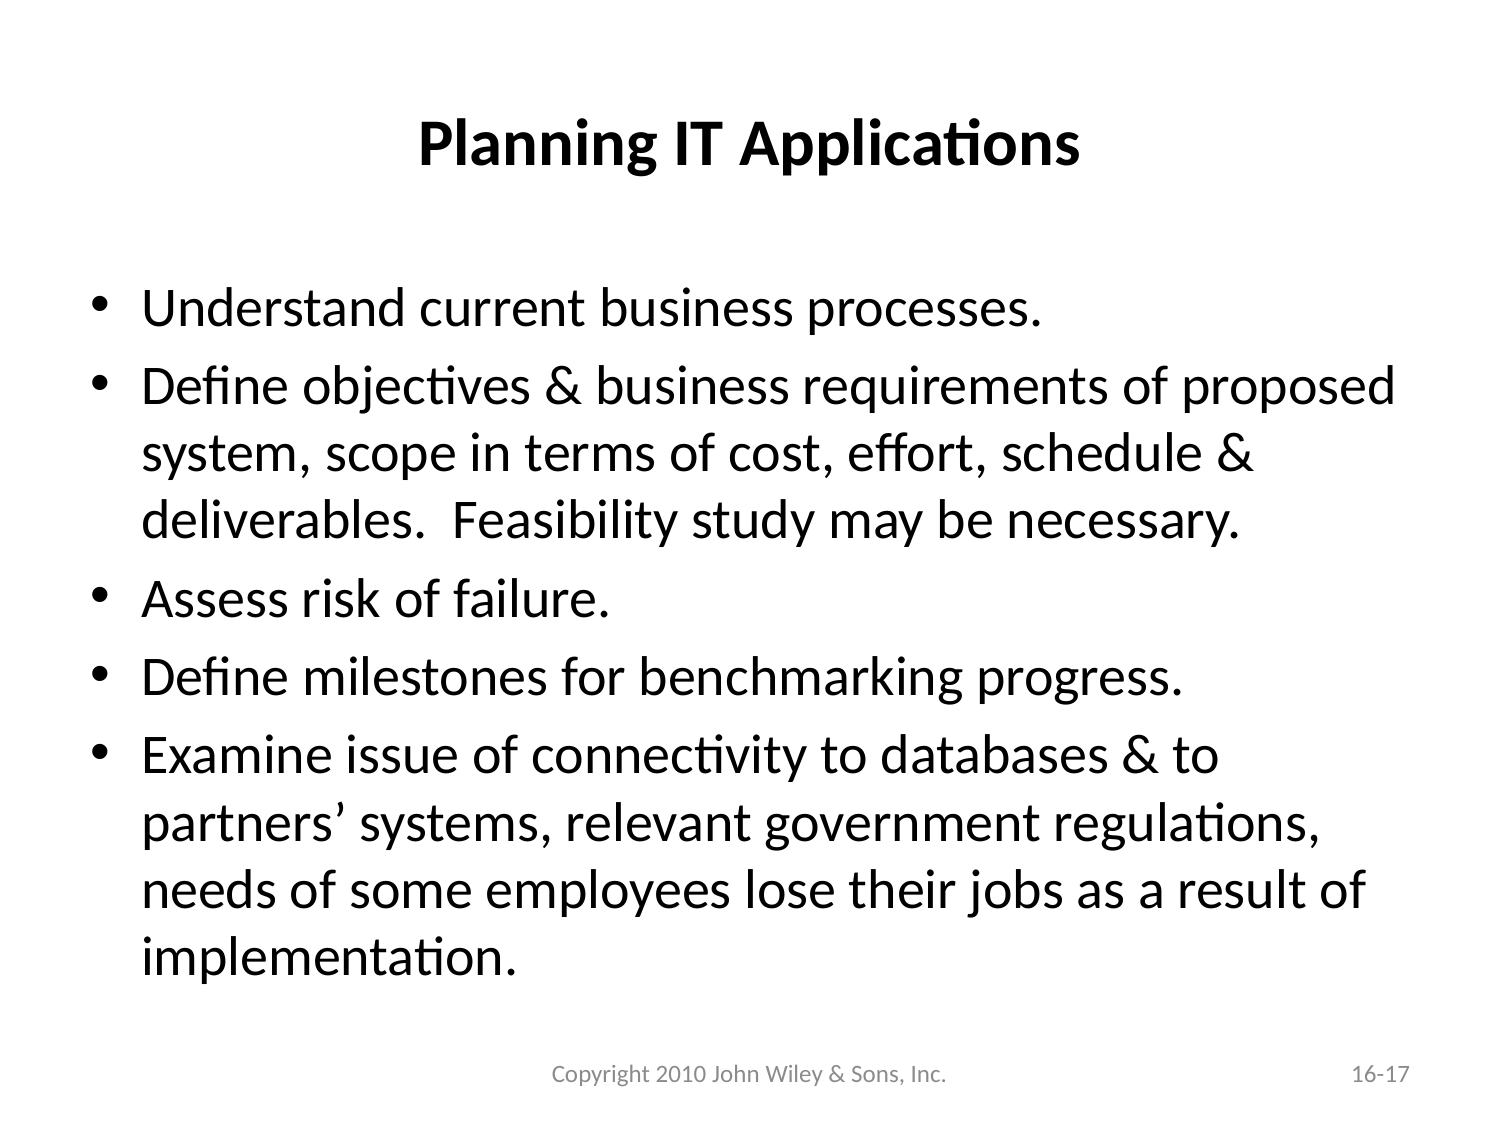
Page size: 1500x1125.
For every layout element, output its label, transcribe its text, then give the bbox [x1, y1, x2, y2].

slide_number 16-17 [1074, 1042, 1425, 1103]
title Planning IT Applications [75, 45, 1425, 233]
list Understand current business processes. Define objectives & business requirements of proposed system, scope in terms of cost, effort, schedule & deliverables. Feasibility study may be necessary. Assess risk of failure. Define milestones for benchmarking progress. Examine issue of connectivity to databases & to partners’ systems, relevant government regulations, needs of some employees lose their jobs as a result of implementation. [75, 262, 1425, 1005]
footer Copyright 2010 John Wiley & Sons, Inc. [512, 1042, 988, 1103]
